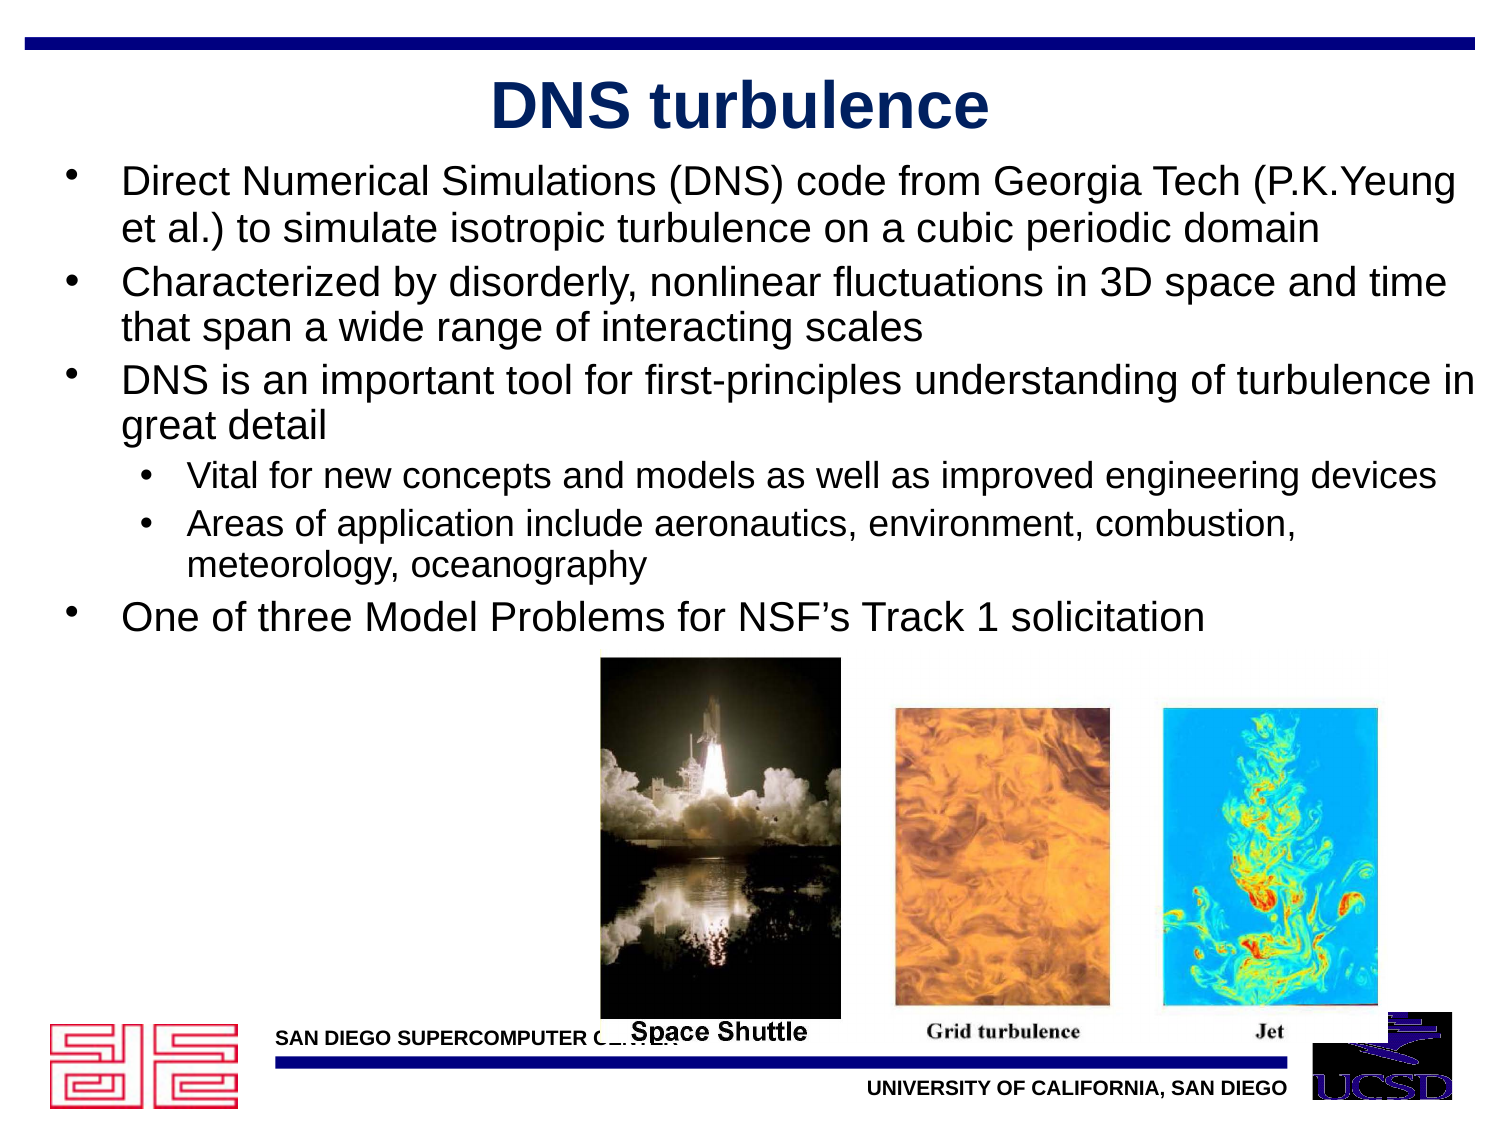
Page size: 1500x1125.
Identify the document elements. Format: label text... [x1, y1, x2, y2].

picture [50, 1024, 238, 1109]
picture [599, 649, 1388, 1043]
title DNS turbulence [74, 11, 1426, 149]
list Direct Numerical Simulations (DNS) code from Georgia Tech (P.K.Yeung et al.) to simulate isotropic turbulence on a cubic periodic domain Characterized by disorderly, nonlinear fluctuations in 3D space and time that span a wide range of interacting scales DNS is an important tool for first-principles understanding of turbulence in great detail Vital for new concepts and models as well as improved engineering devices Areas of application include aeronautics, environment, combustion, meteorology, oceanography One of three Model Problems for NSF’s Track 1 solicitation [49, 149, 1500, 893]
